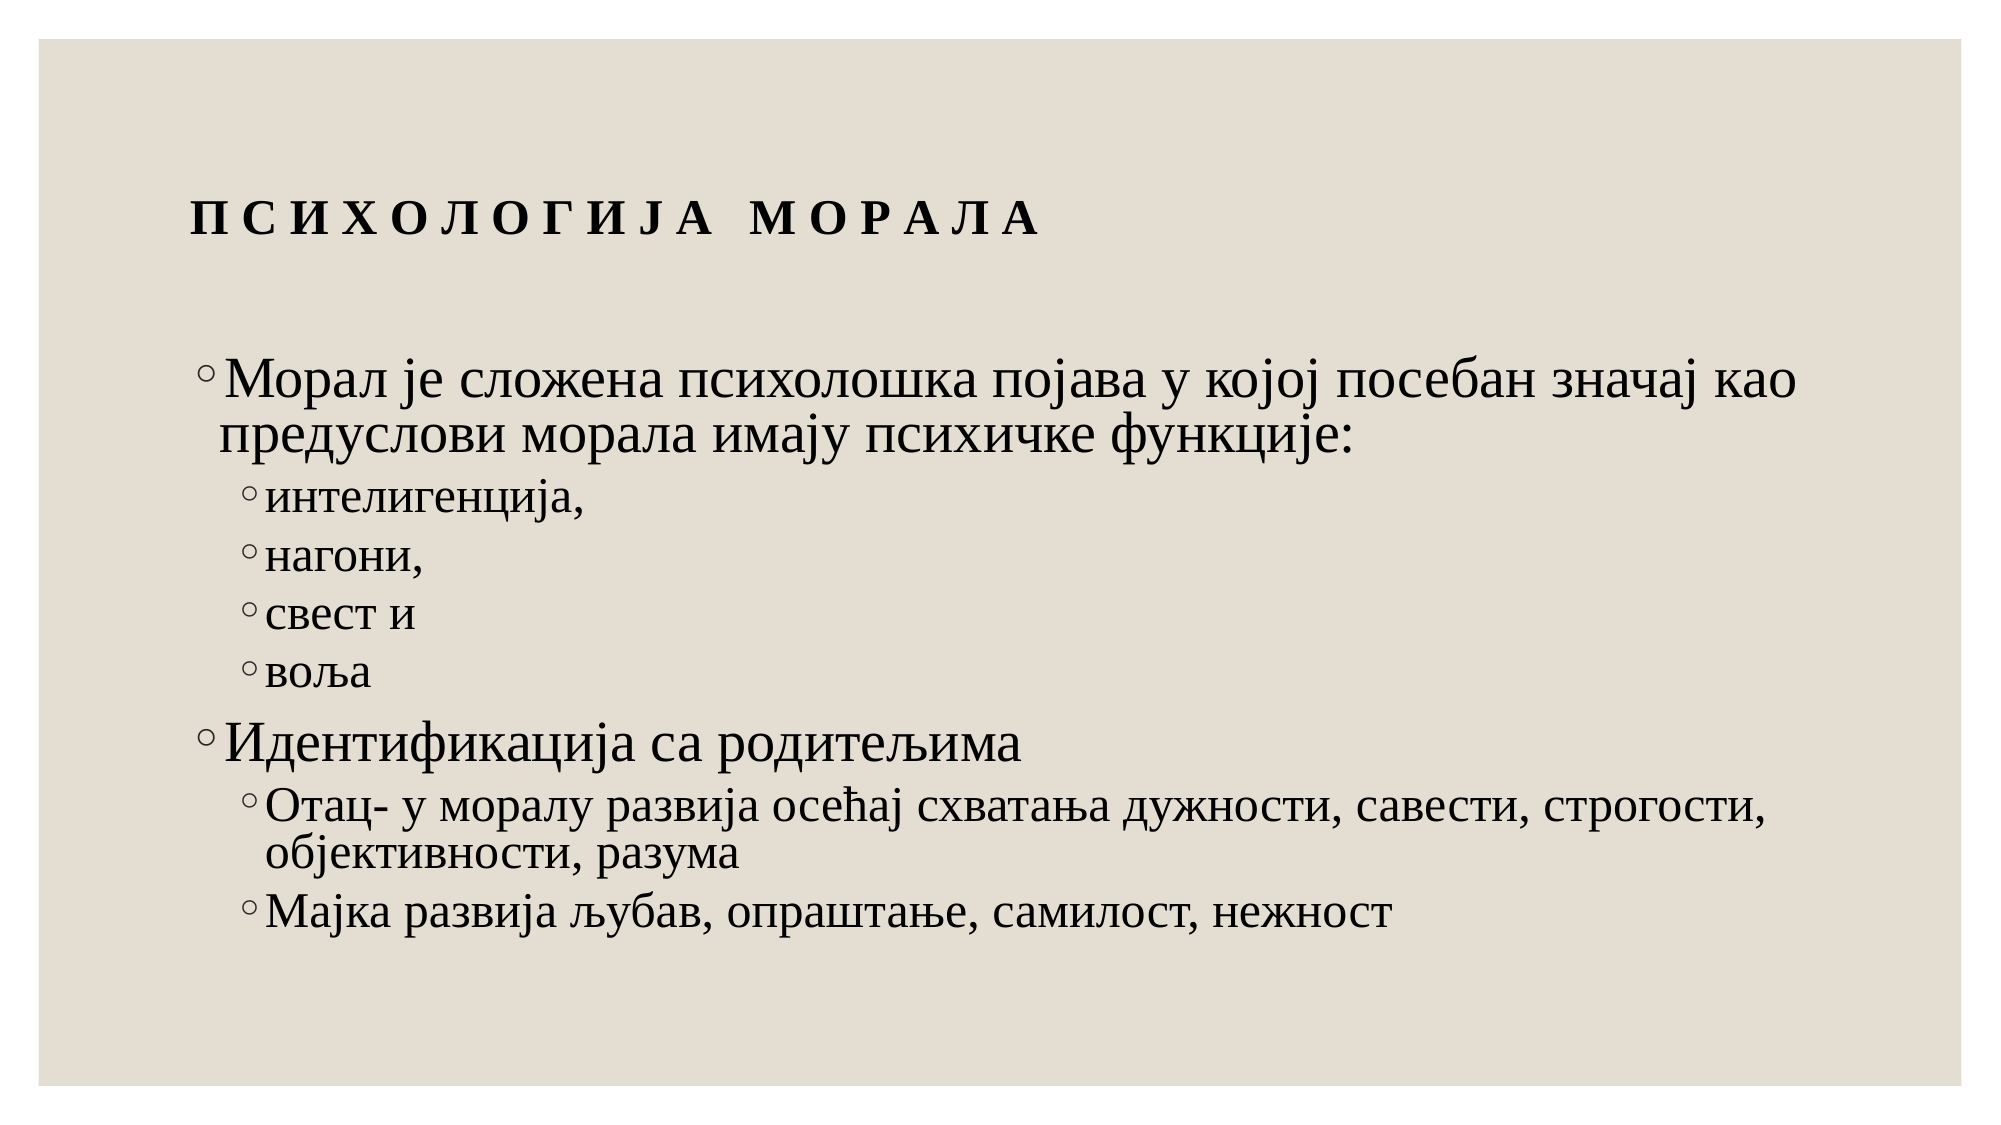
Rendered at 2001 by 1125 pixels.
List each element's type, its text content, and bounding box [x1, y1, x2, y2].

list Морал је сложена психолошка појава у којој посебан значај као предуслови морала имају психичке функције: интелигенција, нагони, свест и воља Идентификација са родитељима Отац- у моралу развија осећај схватања дужности, савести, строгости, објективности, разума Мајка развија љубав, опраштање, самилост, нежност [174, 345, 1825, 990]
title П С И Х О Л О Г И Ј А М О Р А Л А [174, 105, 1825, 331]
